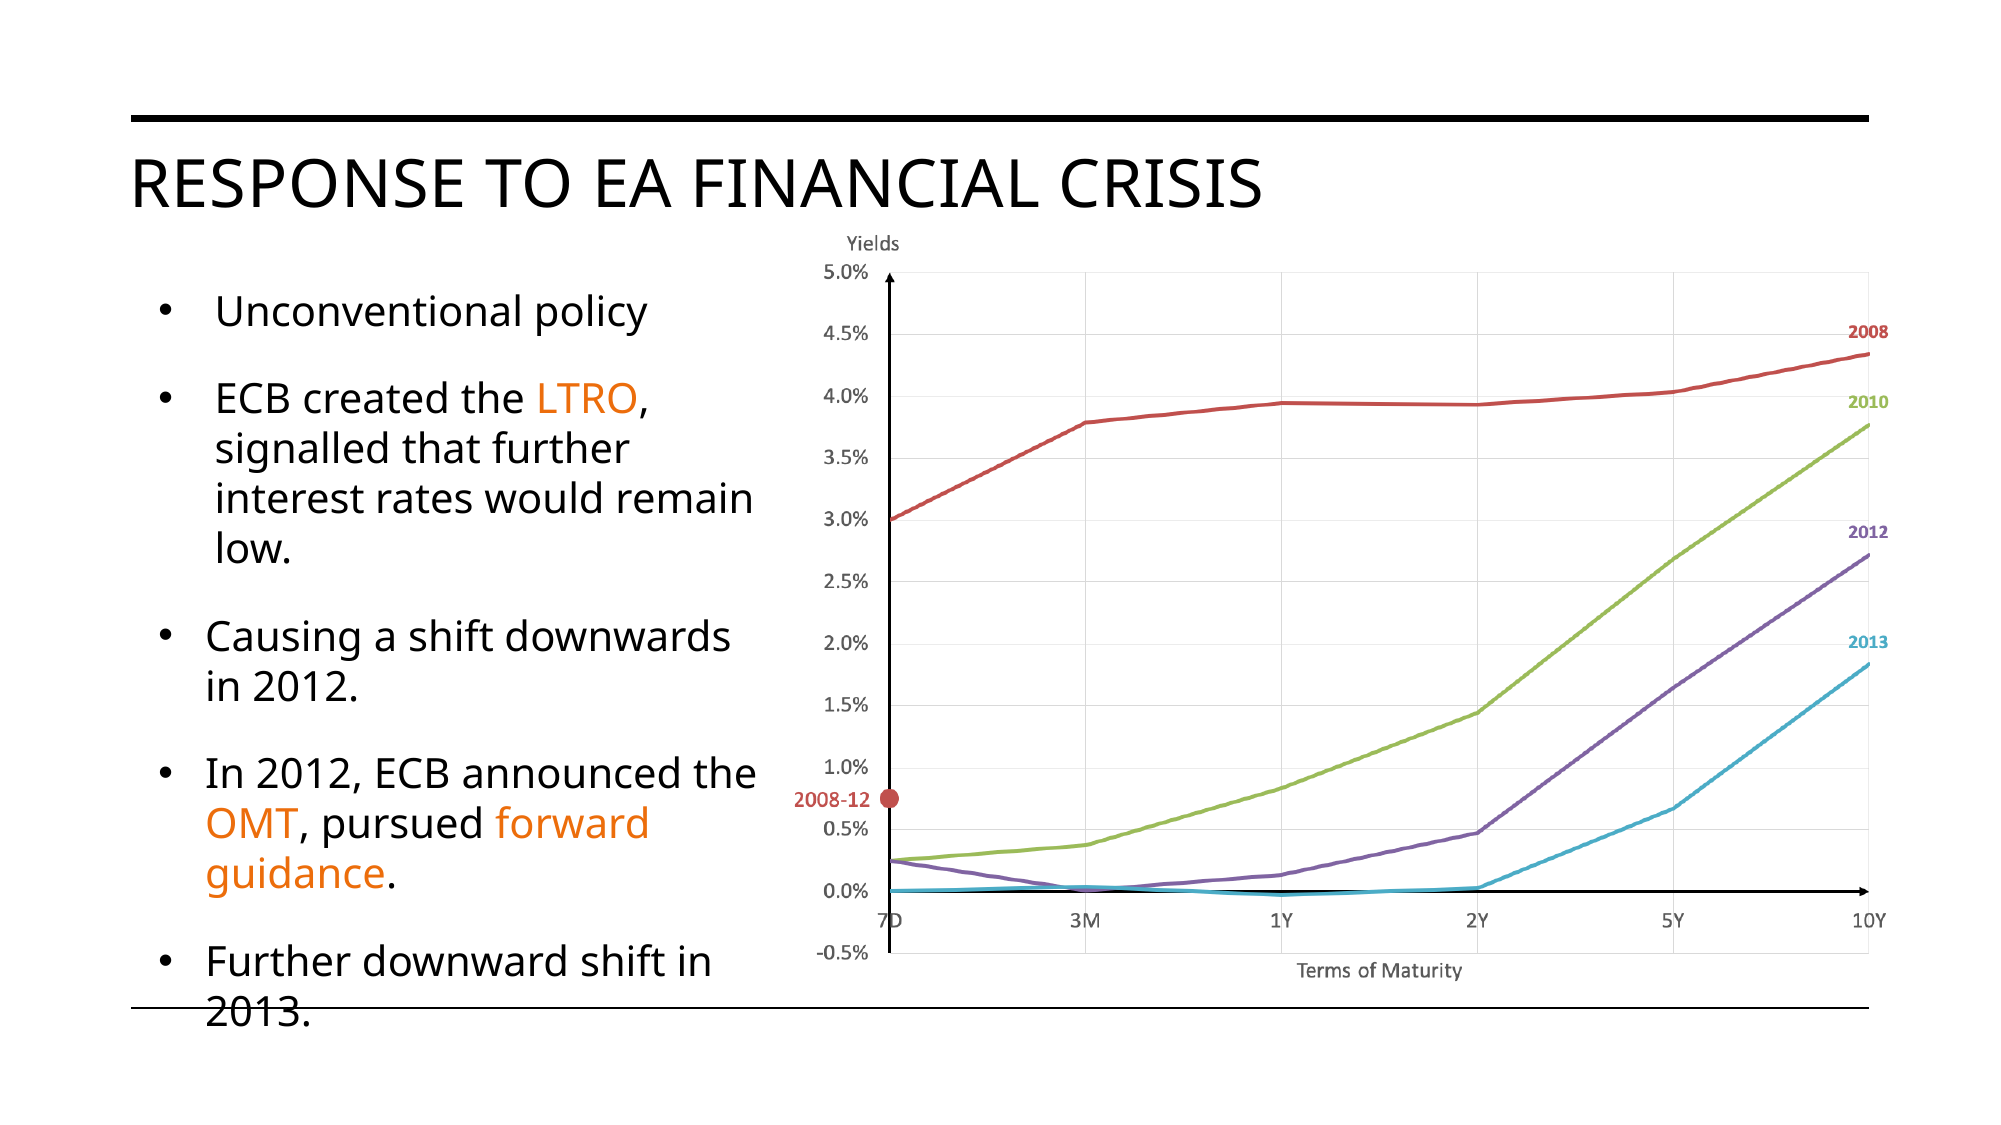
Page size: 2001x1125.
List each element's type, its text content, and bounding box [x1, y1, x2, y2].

title Response to EA financial crisis [114, 133, 1869, 218]
picture [787, 219, 1897, 995]
text_box Unconventional policy ECB created the LTRO, signalled that further interest rates would remain low. Causing a shift downwards in 2012. In 2012, ECB announced the OMT, pursued forward guidance. Further downward shift in 2013. [143, 277, 788, 1043]
